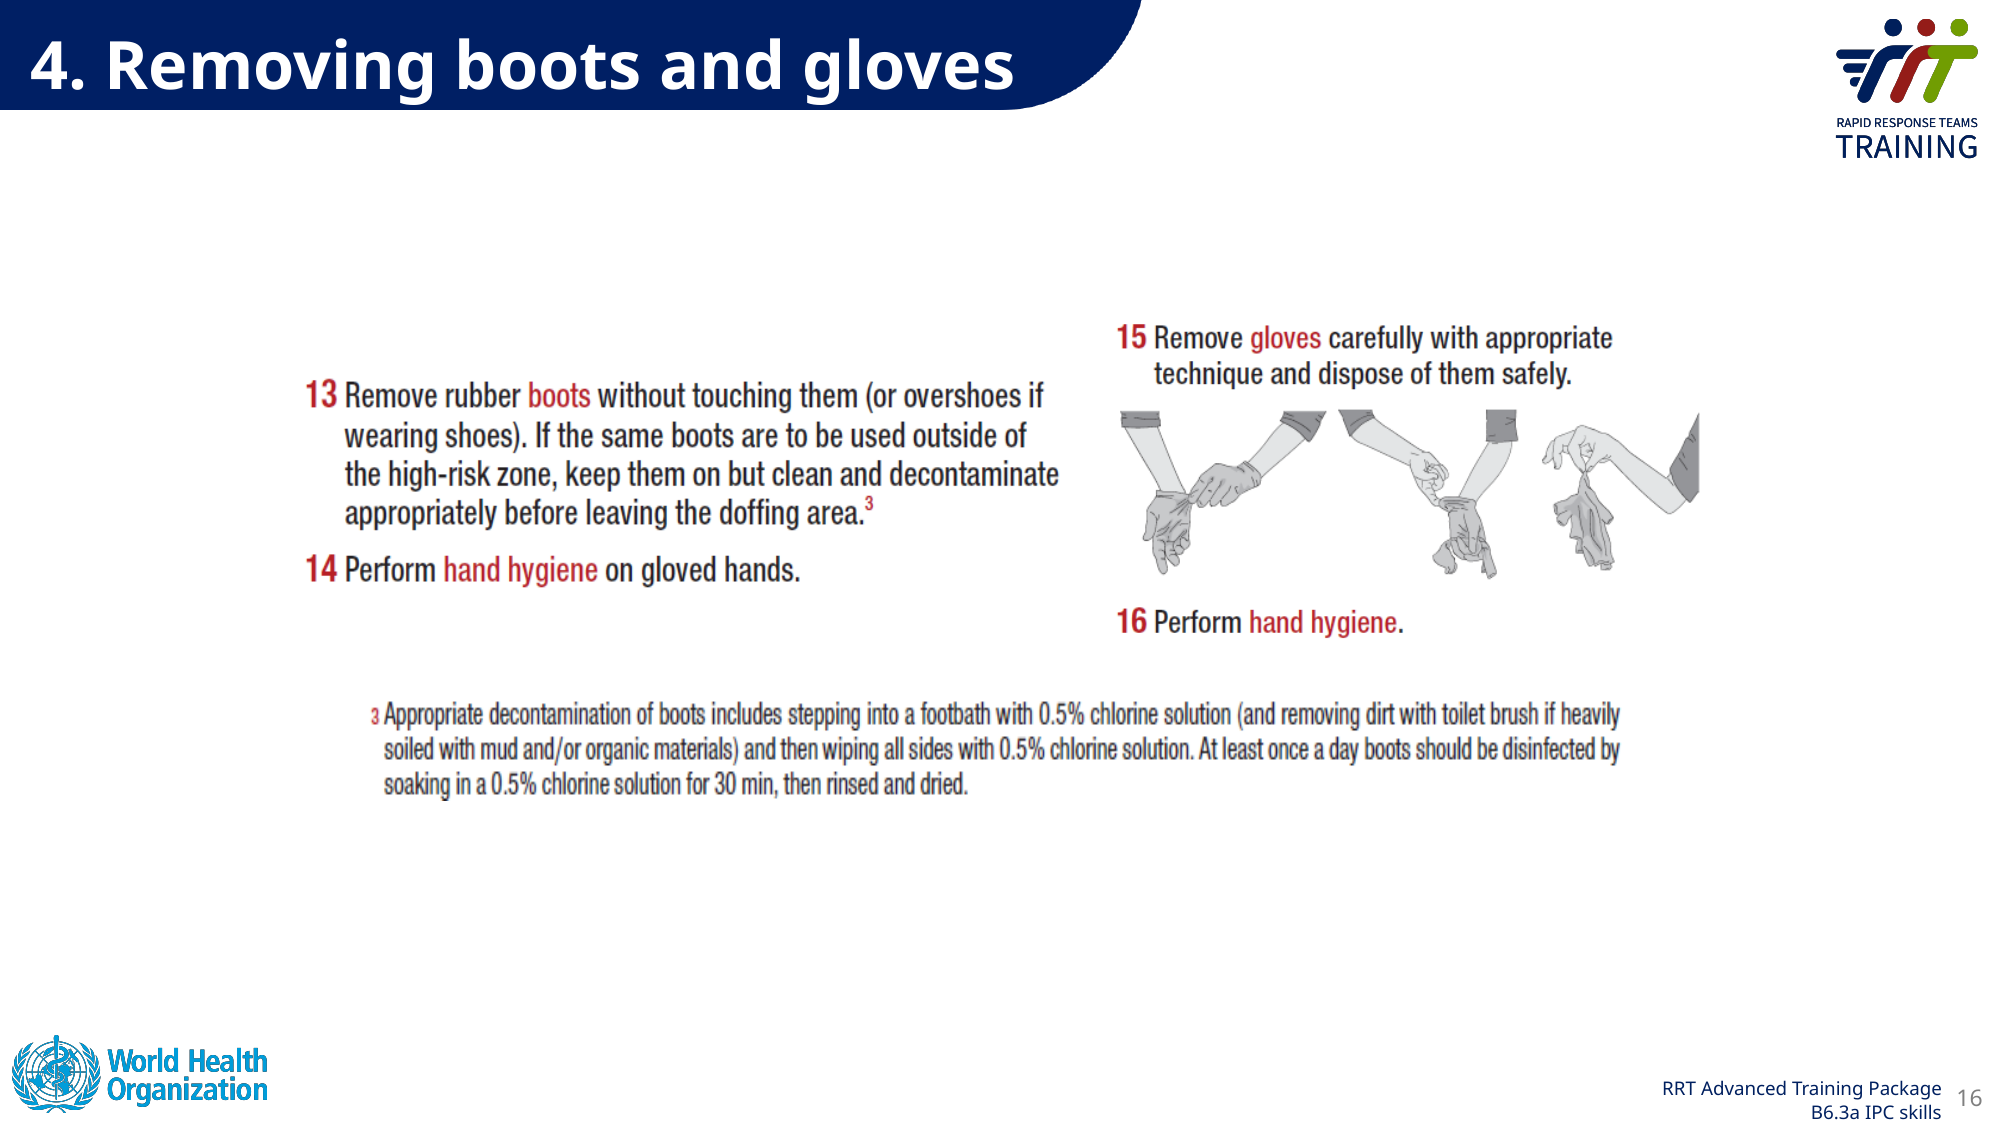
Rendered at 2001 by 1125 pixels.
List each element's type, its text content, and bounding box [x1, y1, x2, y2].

picture [0, 0, 1146, 110]
picture [40, 1062, 47, 1070]
picture [12, 1083, 48, 1113]
picture [22, 1062, 26, 1077]
picture [24, 1054, 36, 1087]
picture [30, 1083, 37, 1091]
picture [34, 1054, 43, 1078]
picture [287, 359, 1068, 597]
picture [1106, 308, 1709, 648]
picture [1835, 19, 1978, 167]
picture [59, 1035, 267, 1113]
picture [71, 1053, 90, 1091]
picture [46, 1056, 54, 1062]
picture [36, 1088, 78, 1105]
picture [12, 1035, 54, 1068]
picture [50, 1108, 62, 1113]
text_box 4. Removing boots and gloves [22, 15, 1490, 122]
picture [358, 694, 1642, 801]
